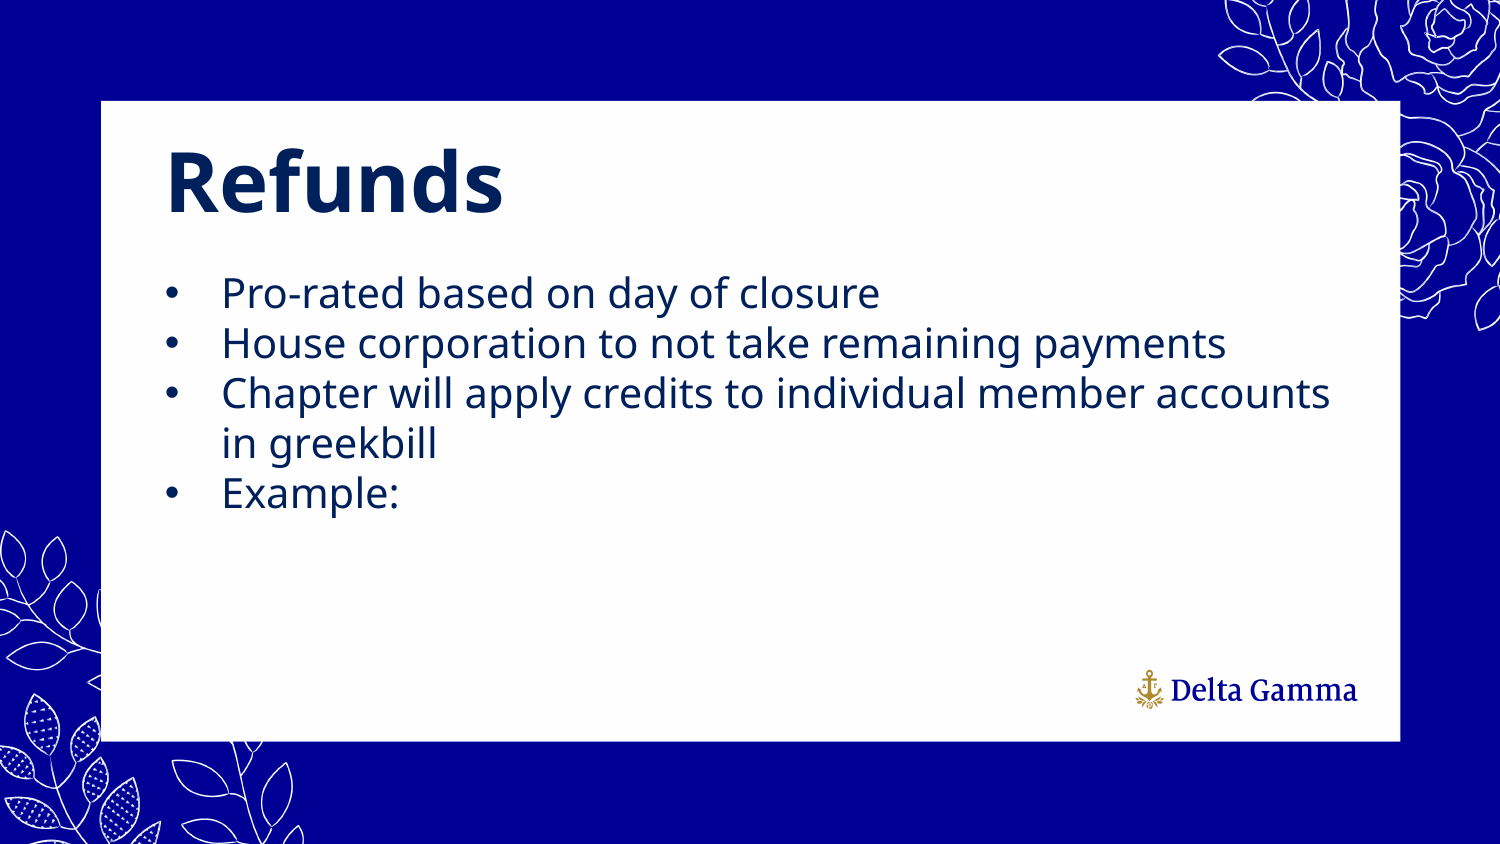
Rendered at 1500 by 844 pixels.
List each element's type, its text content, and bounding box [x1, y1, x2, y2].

picture [0, 0, 1500, 844]
text_box Refunds [150, 121, 1313, 237]
text_box Pro-rated based on day of closure House corporation to not take remaining payments Chapter will apply credits to individual member accounts in greekbill Example: [149, 259, 1350, 525]
